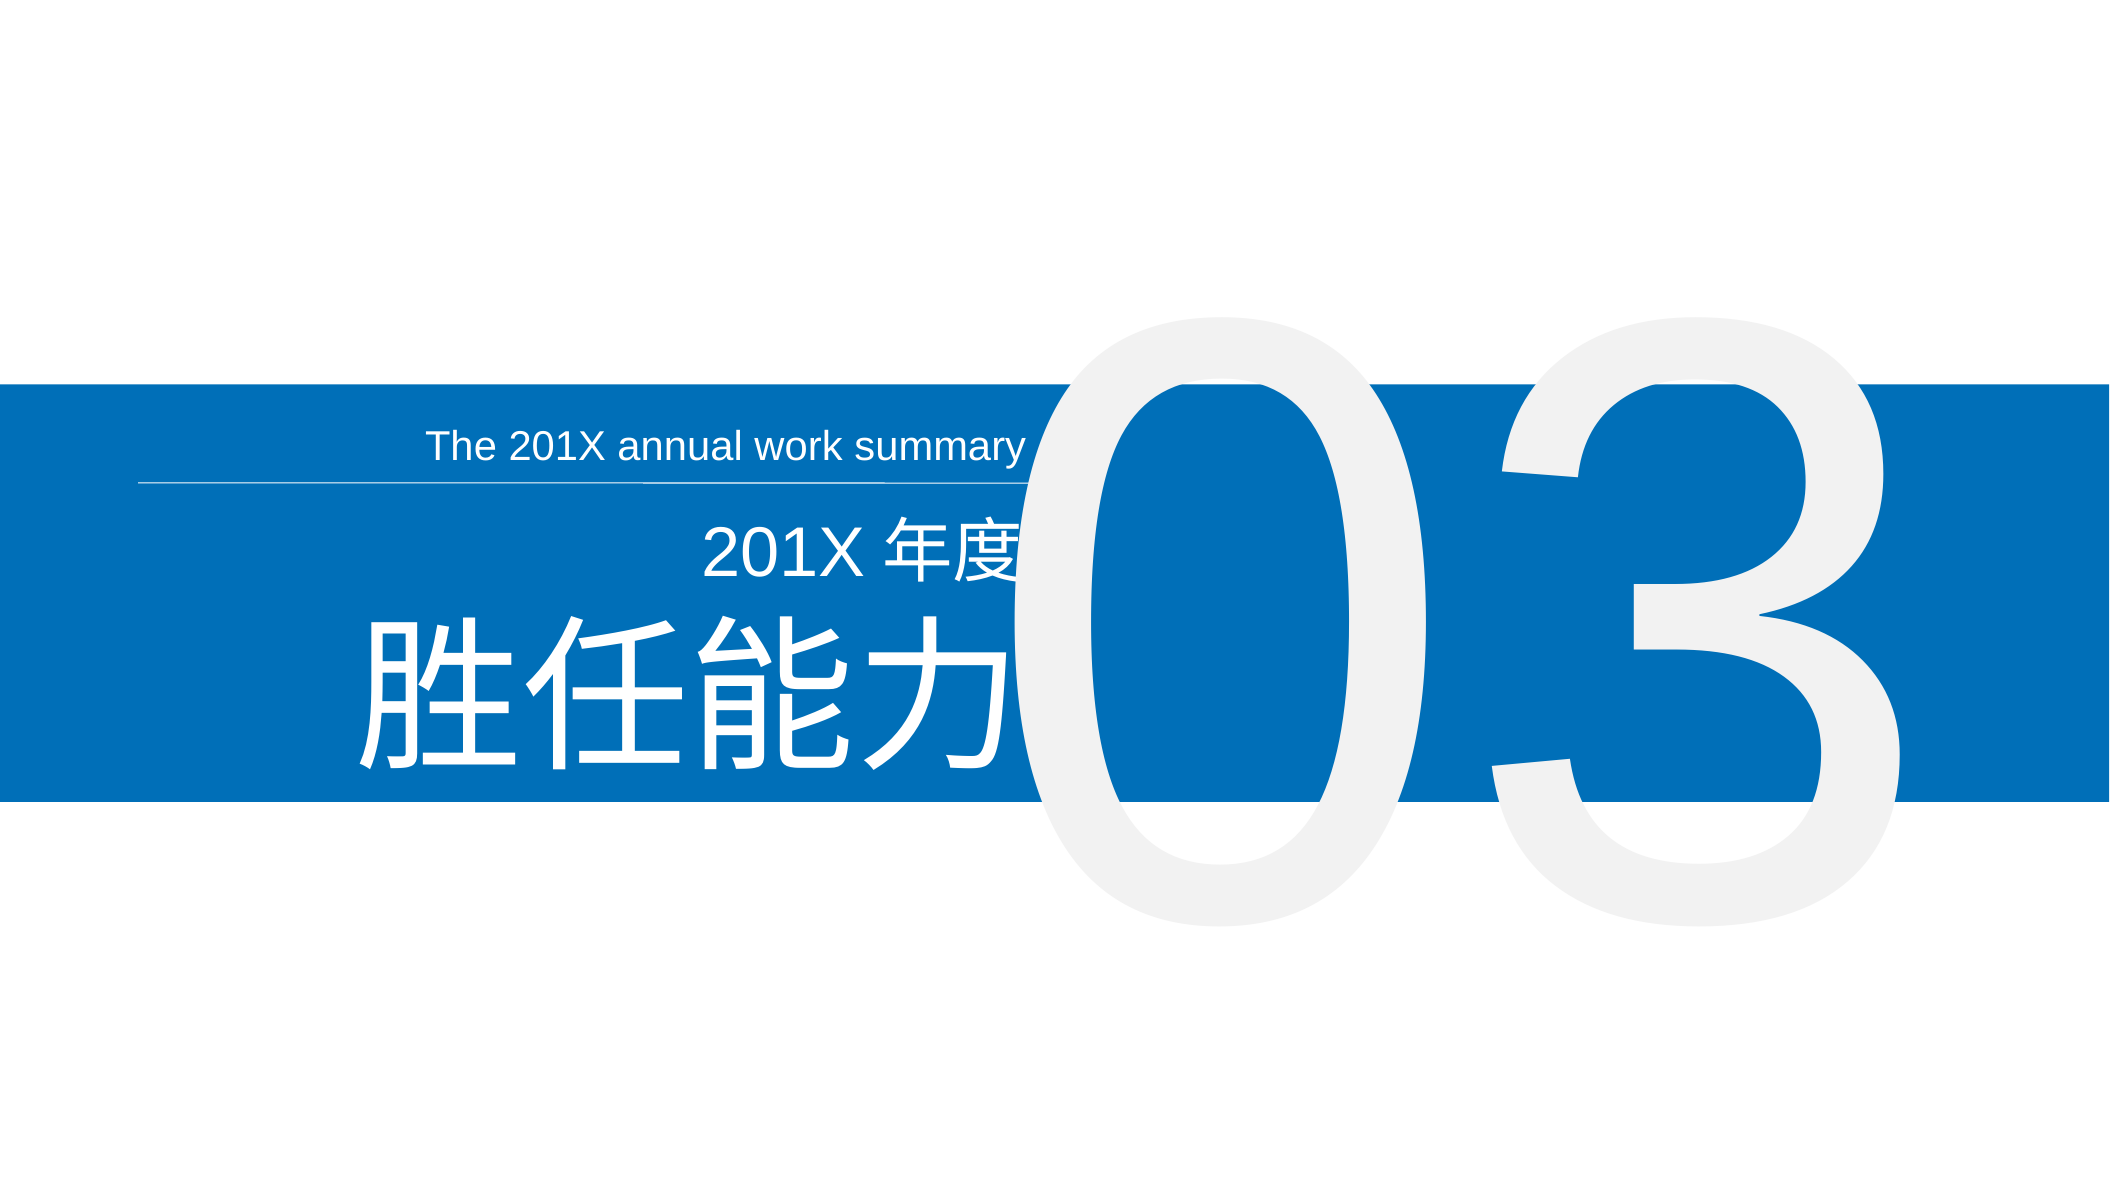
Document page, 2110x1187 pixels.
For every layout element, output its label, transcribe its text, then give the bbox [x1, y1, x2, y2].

text_box [1953, 384, 2110, 802]
text_box [0, 384, 965, 802]
text_box The 201X annual work summary [410, 411, 965, 476]
text_box 03 [965, 50, 1953, 1098]
text_box 201X年度 胜任能力 [340, 498, 965, 798]
